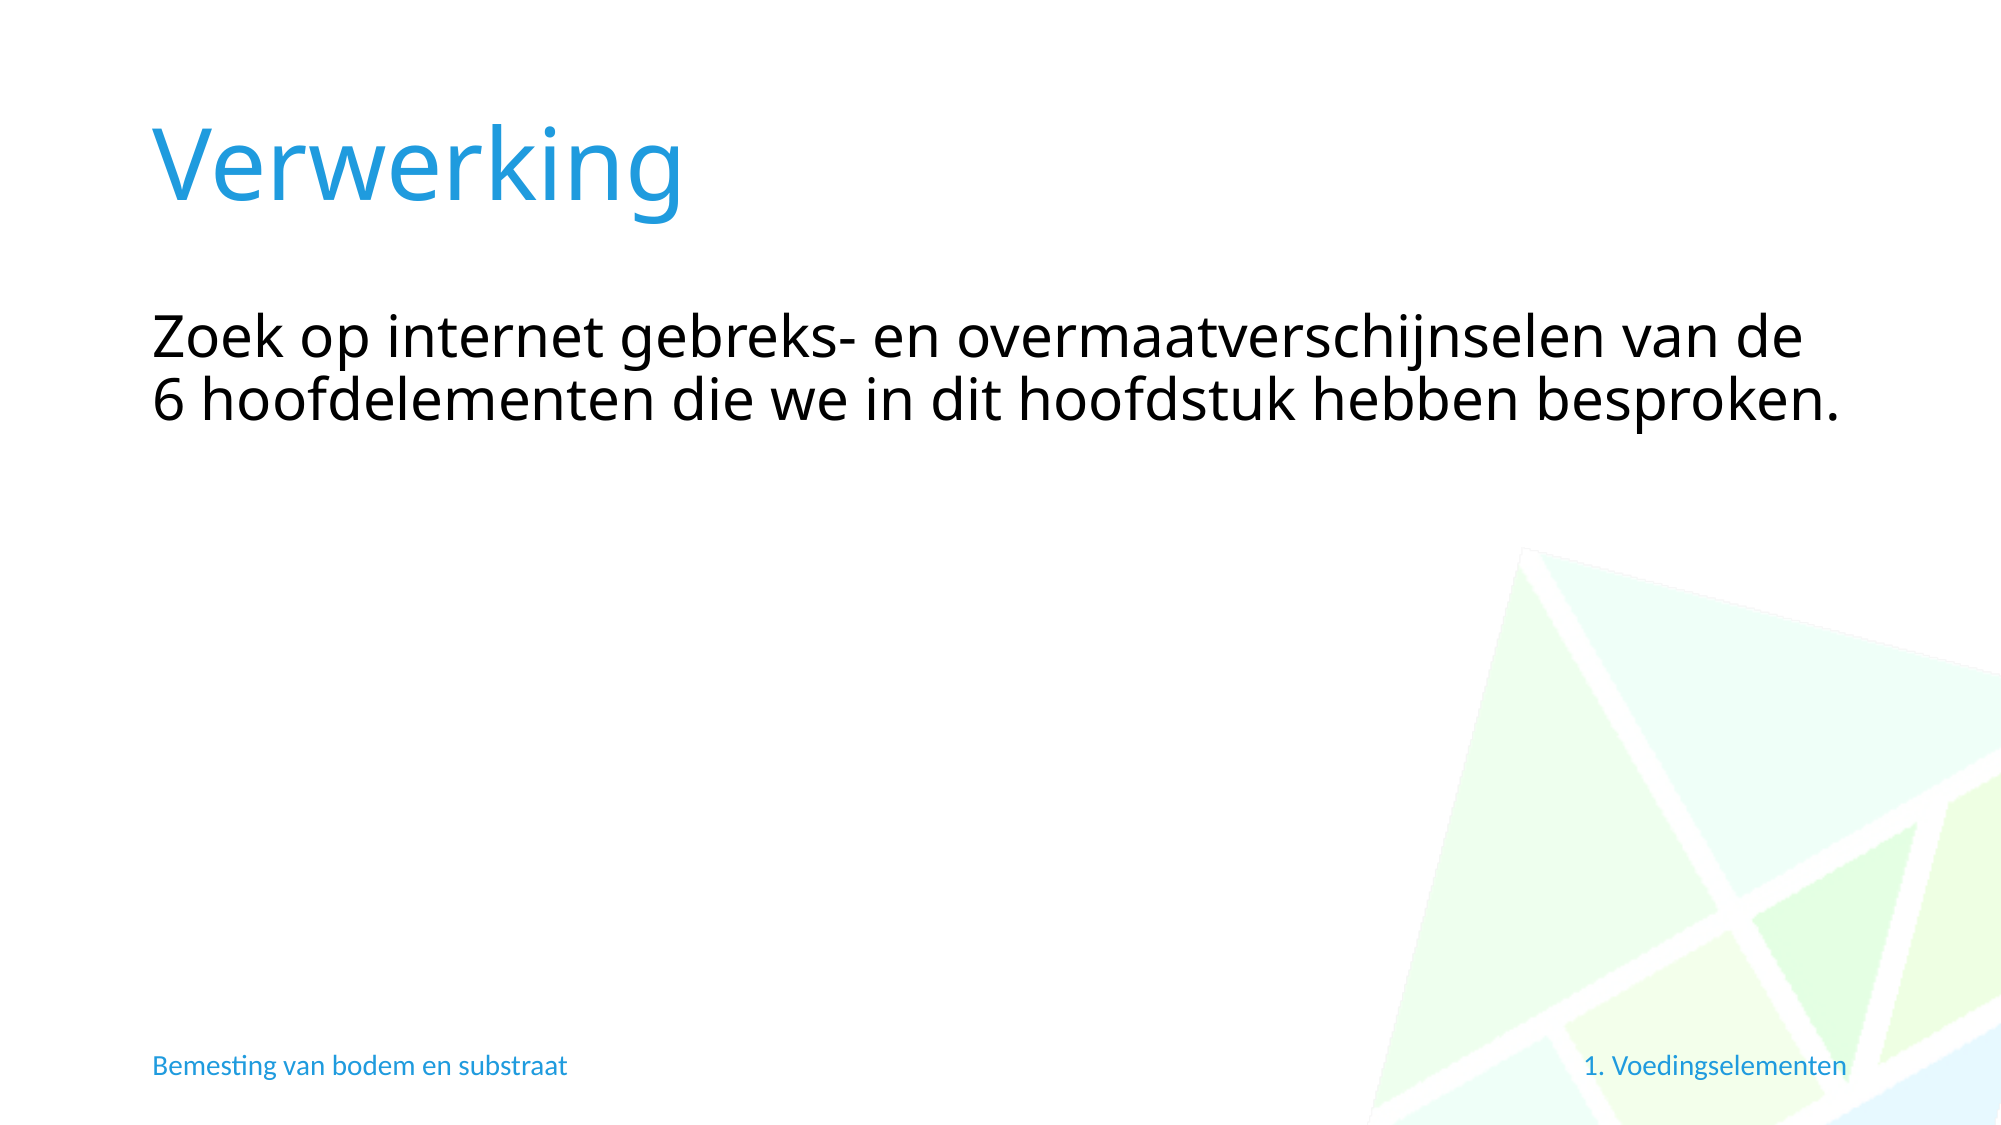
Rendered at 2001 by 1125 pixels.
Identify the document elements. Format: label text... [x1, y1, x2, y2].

title Verwerking [137, 59, 1863, 278]
list Zoek op internet gebreks- en overmaatverschijnselen van de 6 hoofdelementen die we in dit hoofdstuk hebben besproken. [137, 299, 1863, 1014]
list Bemesting van bodem en substraat [137, 1042, 588, 1103]
list 1. Voedingselementen [1412, 1042, 1863, 1103]
